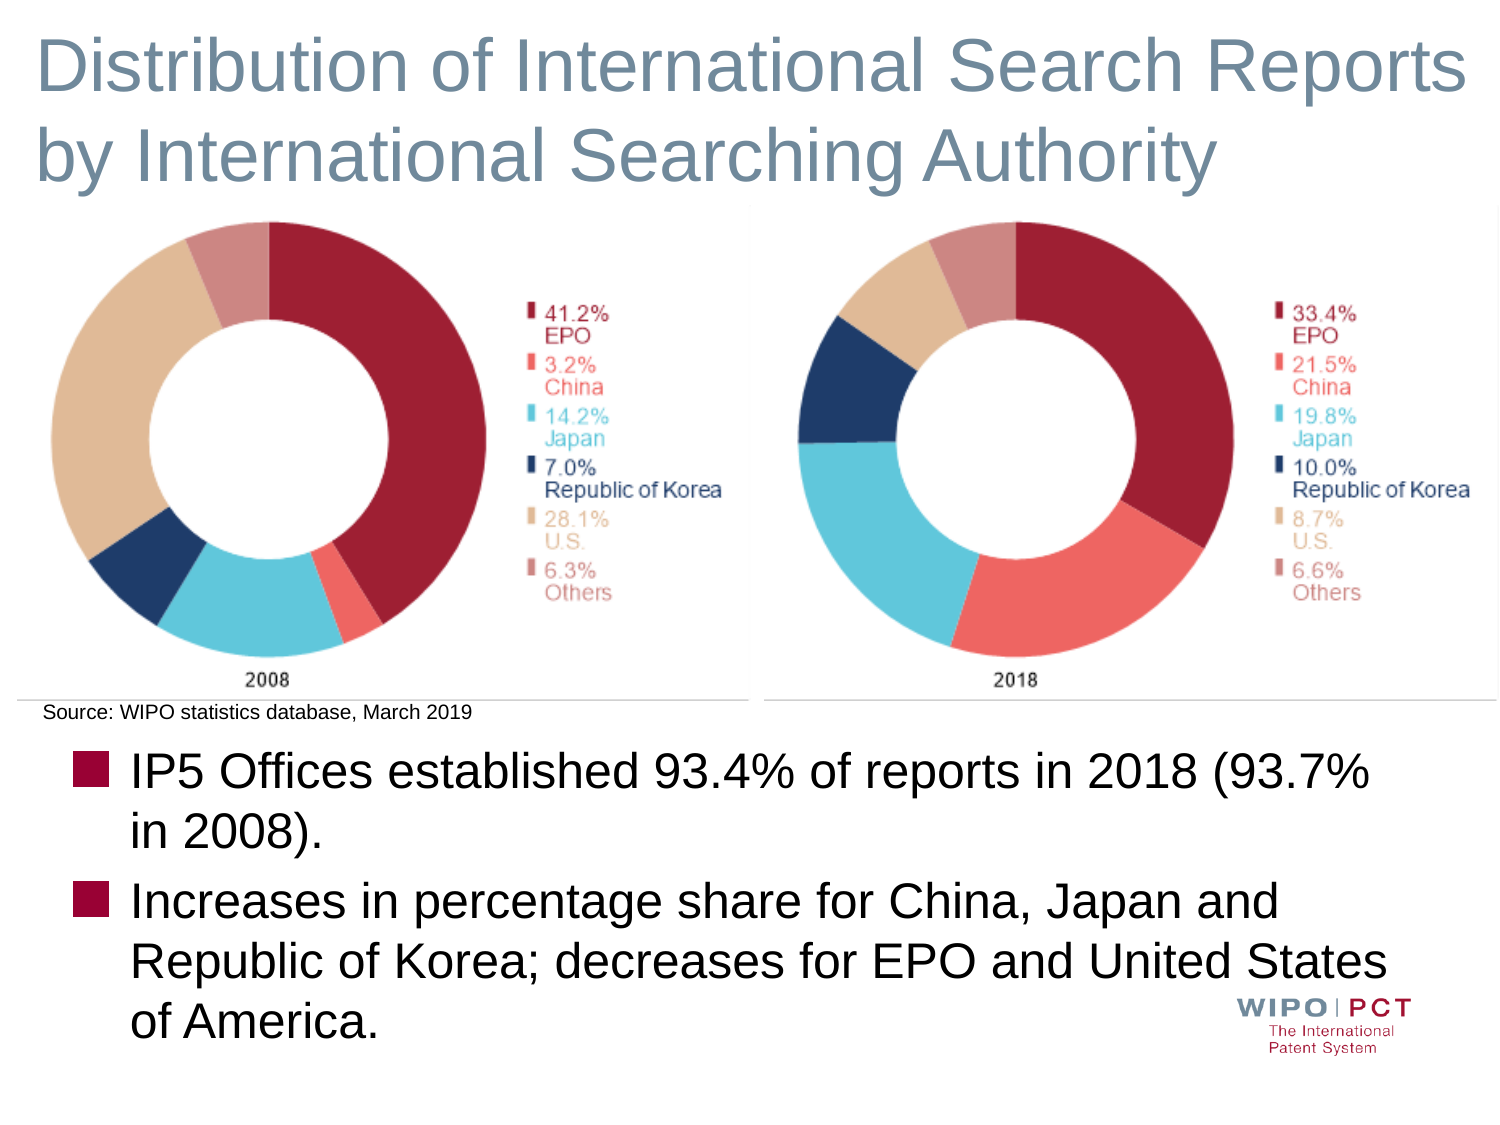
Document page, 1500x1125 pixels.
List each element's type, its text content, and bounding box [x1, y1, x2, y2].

picture [0, 0, 1500, 1125]
title Distribution of International Search Reports by International Searching Authority [19, 12, 1485, 200]
text_box IP5 Offices established 93.4% of reports in 2018 (93.7% in 2008). Increases in percentage share for China, Japan and Republic of Korea; decreases for EPO and United States of America. [58, 731, 1419, 1015]
text_box Source: WIPO statistics database, March 2019 [27, 690, 778, 731]
